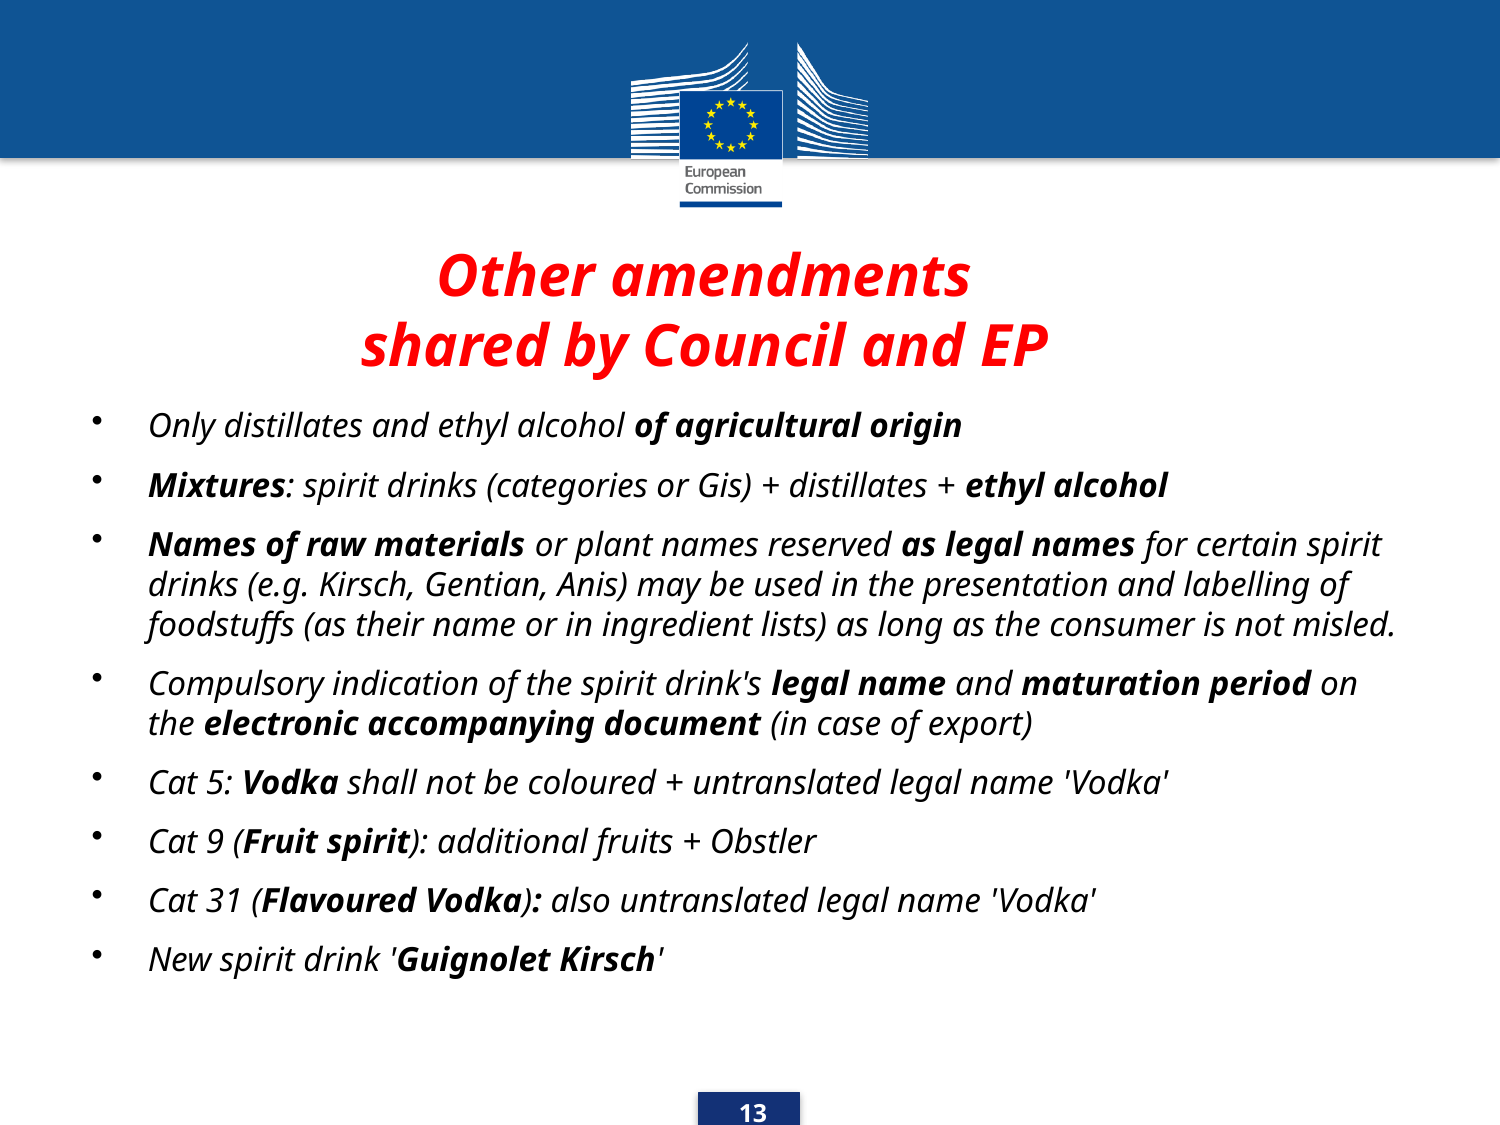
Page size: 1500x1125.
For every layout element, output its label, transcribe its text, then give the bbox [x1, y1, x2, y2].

title Other amendments shared by Council and EP [0, 196, 1350, 421]
list Only distillates and ethyl alcohol of agricultural origin Mixtures: spirit drinks (categories or Gis) + distillates + ethyl alcohol Names of raw materials or plant names reserved as legal names for certain spirit drinks (e.g. Kirsch, Gentian, Anis) may be used in the presentation and labelling of foodstuffs (as their name or in ingredient lists) as long as the consumer is not misled. Compulsory indication of the spirit drink's legal name and maturation period on the electronic accompanying document (in case of export) Cat 5: Vodka shall not be coloured + untranslated legal name 'Vodka' Cat 9 (Fruit spirit): additional fruits + Obstler Cat 31 (Flavoured Vodka): also untranslated legal name 'Vodka' New spirit drink 'Guignolet Kirsch' [76, 397, 1427, 1047]
picture [631, 42, 868, 196]
